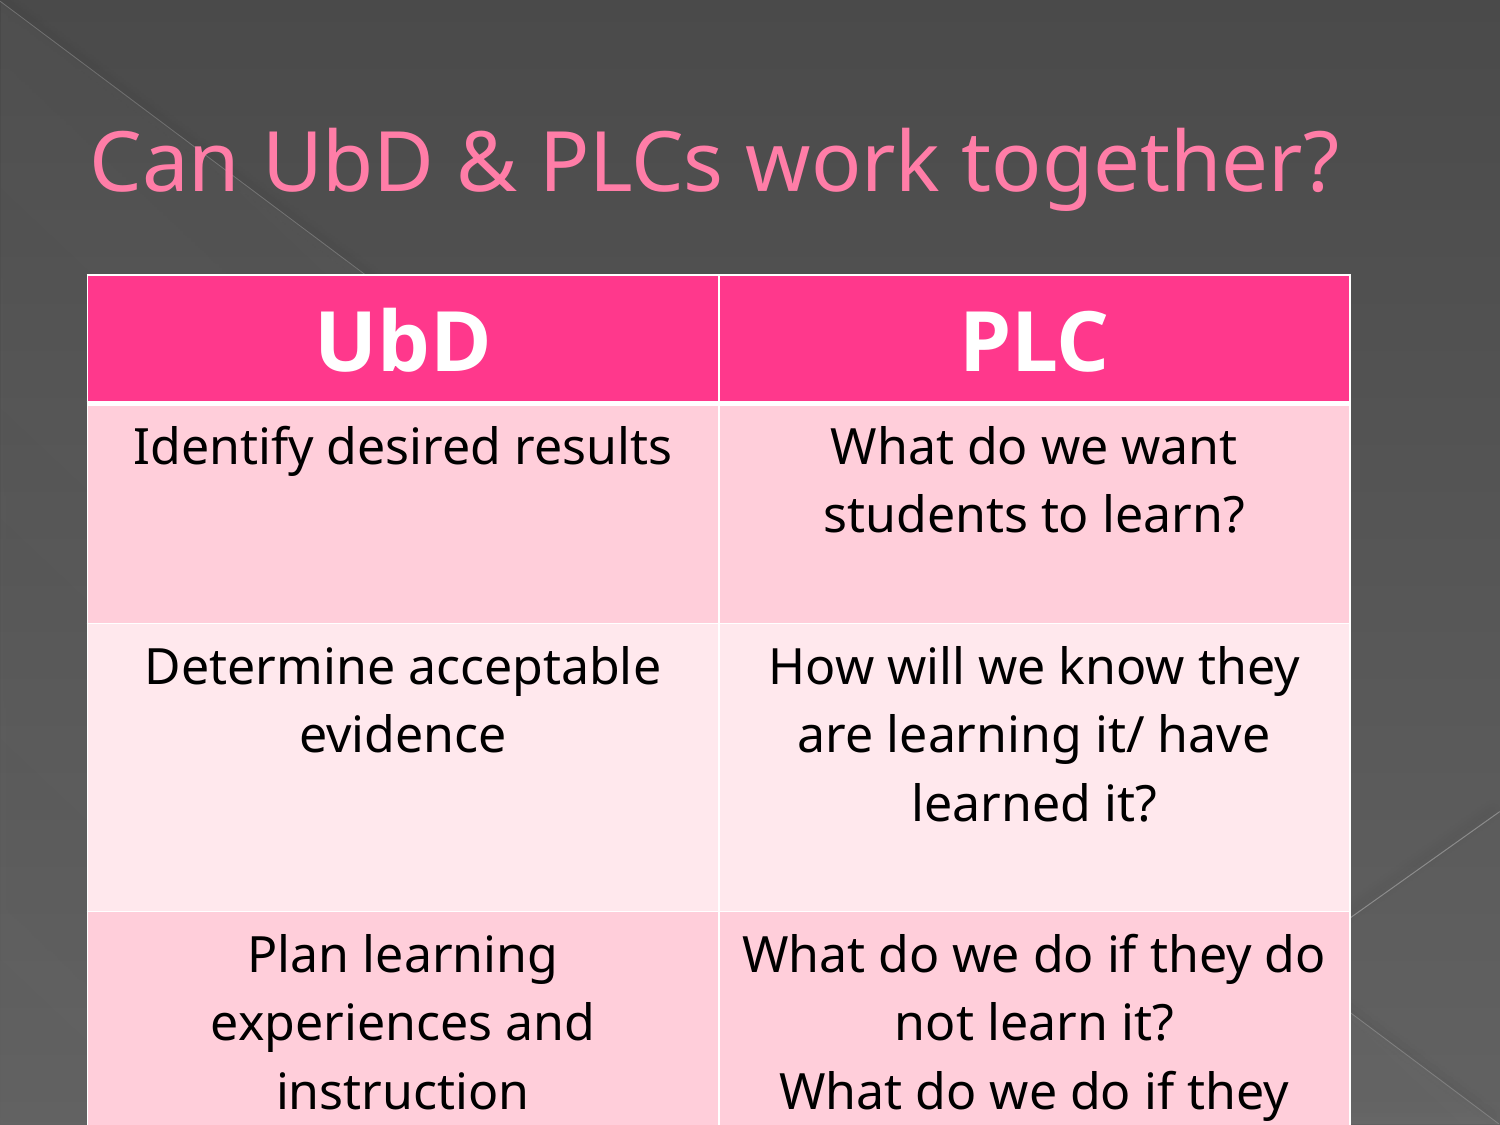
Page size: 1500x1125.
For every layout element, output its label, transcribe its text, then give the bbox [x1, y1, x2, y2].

table_header UbD [88, 276, 718, 401]
table_cell Identify desired results [88, 406, 718, 623]
title Can UbD & PLCs work together? [75, 43, 1425, 274]
table_cell Plan learning experiences and instruction [88, 912, 718, 1125]
table_cell What do we want students to learn? [720, 406, 1349, 623]
table_cell How will we know they are learning it/ have learned it? [720, 624, 1349, 911]
table_cell Determine acceptable evidence [88, 624, 718, 911]
table_cell What do we do if they do not learn it? What do we do if they already know it? [720, 912, 1349, 1125]
table_header PLC [720, 276, 1349, 401]
